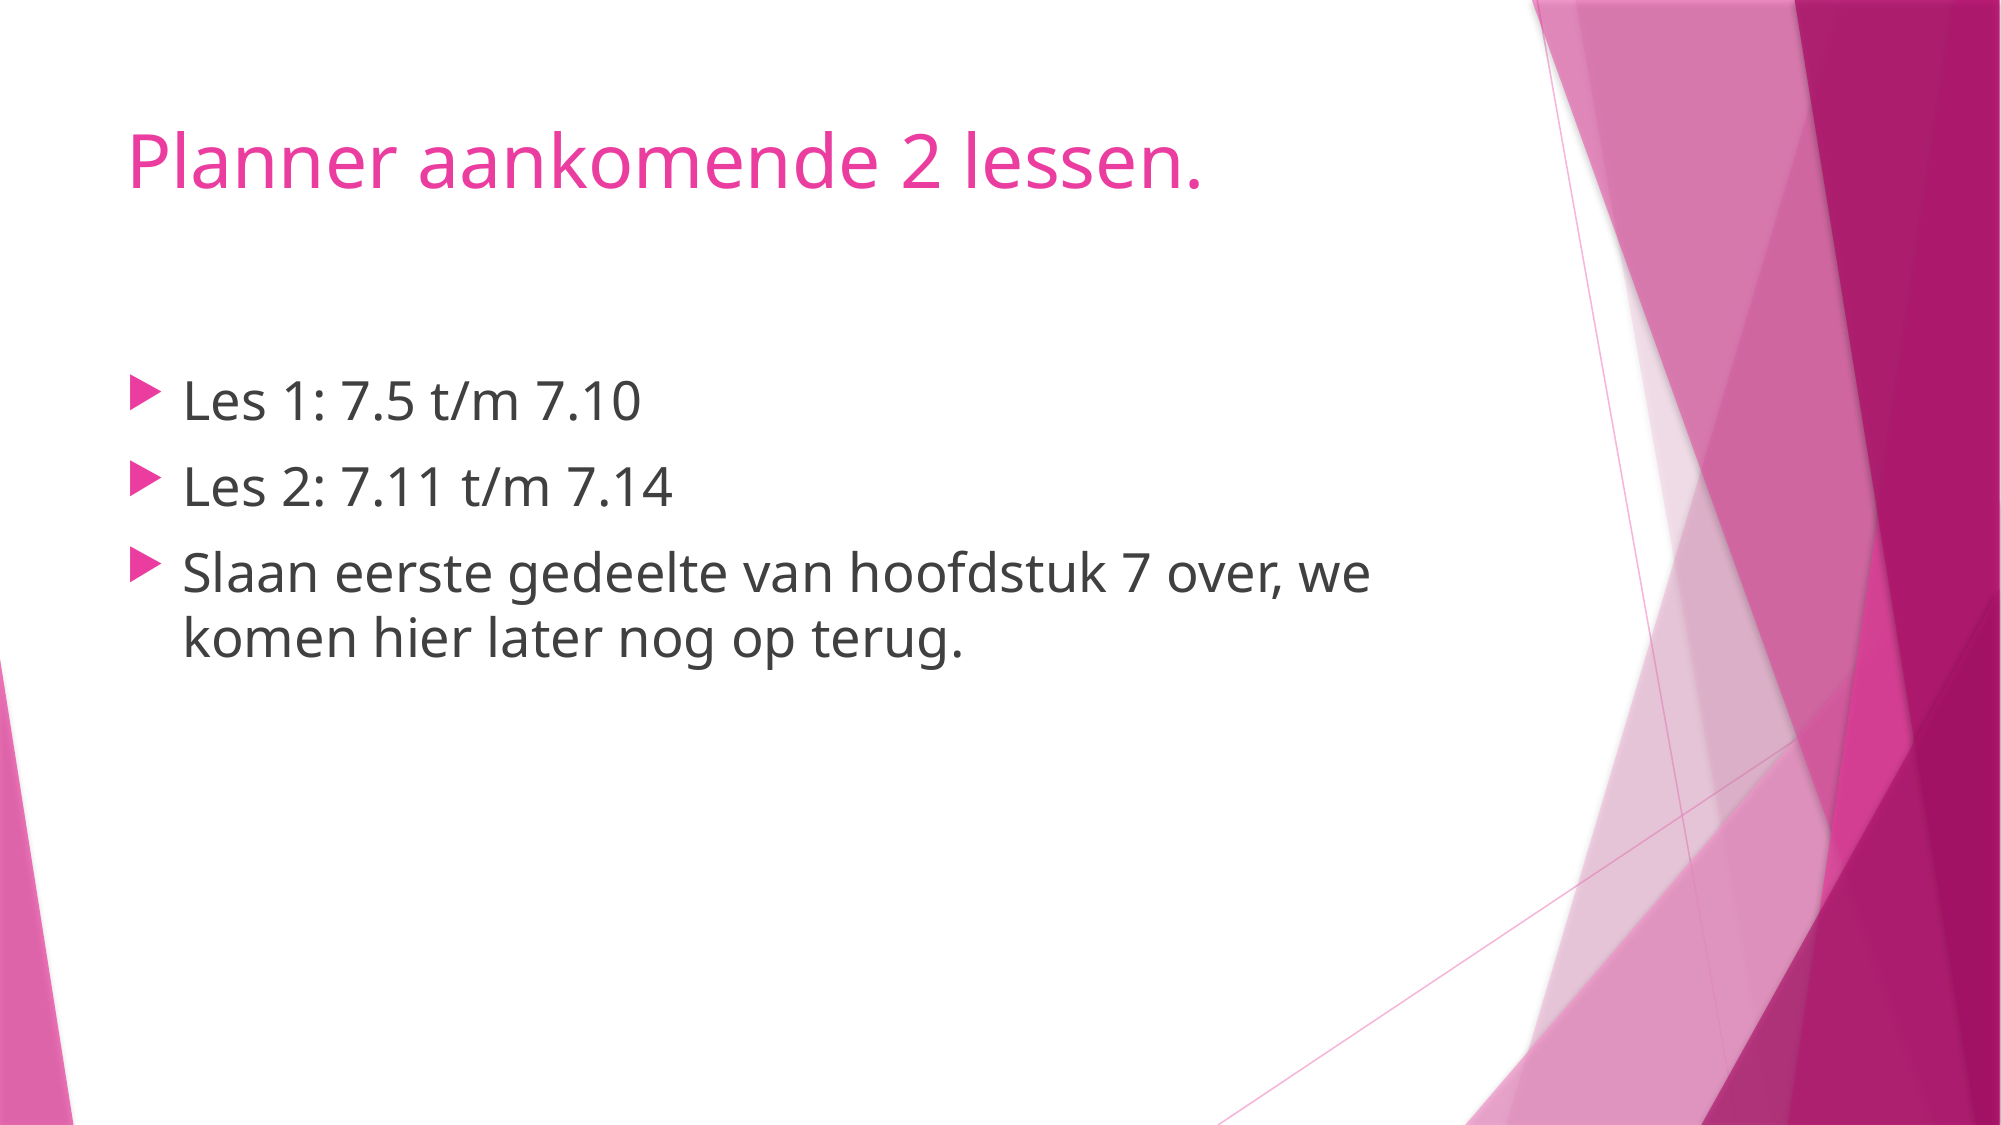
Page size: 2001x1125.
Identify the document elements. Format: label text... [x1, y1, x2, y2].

title Planner aankomende 2 lessen. [111, 105, 1522, 323]
list Les 1: 7.5 t/m 7.10 Les 2: 7.11 t/m 7.14 Slaan eerste gedeelte van hoofdstuk 7 over, we komen hier later nog op terug. [111, 358, 1522, 996]
